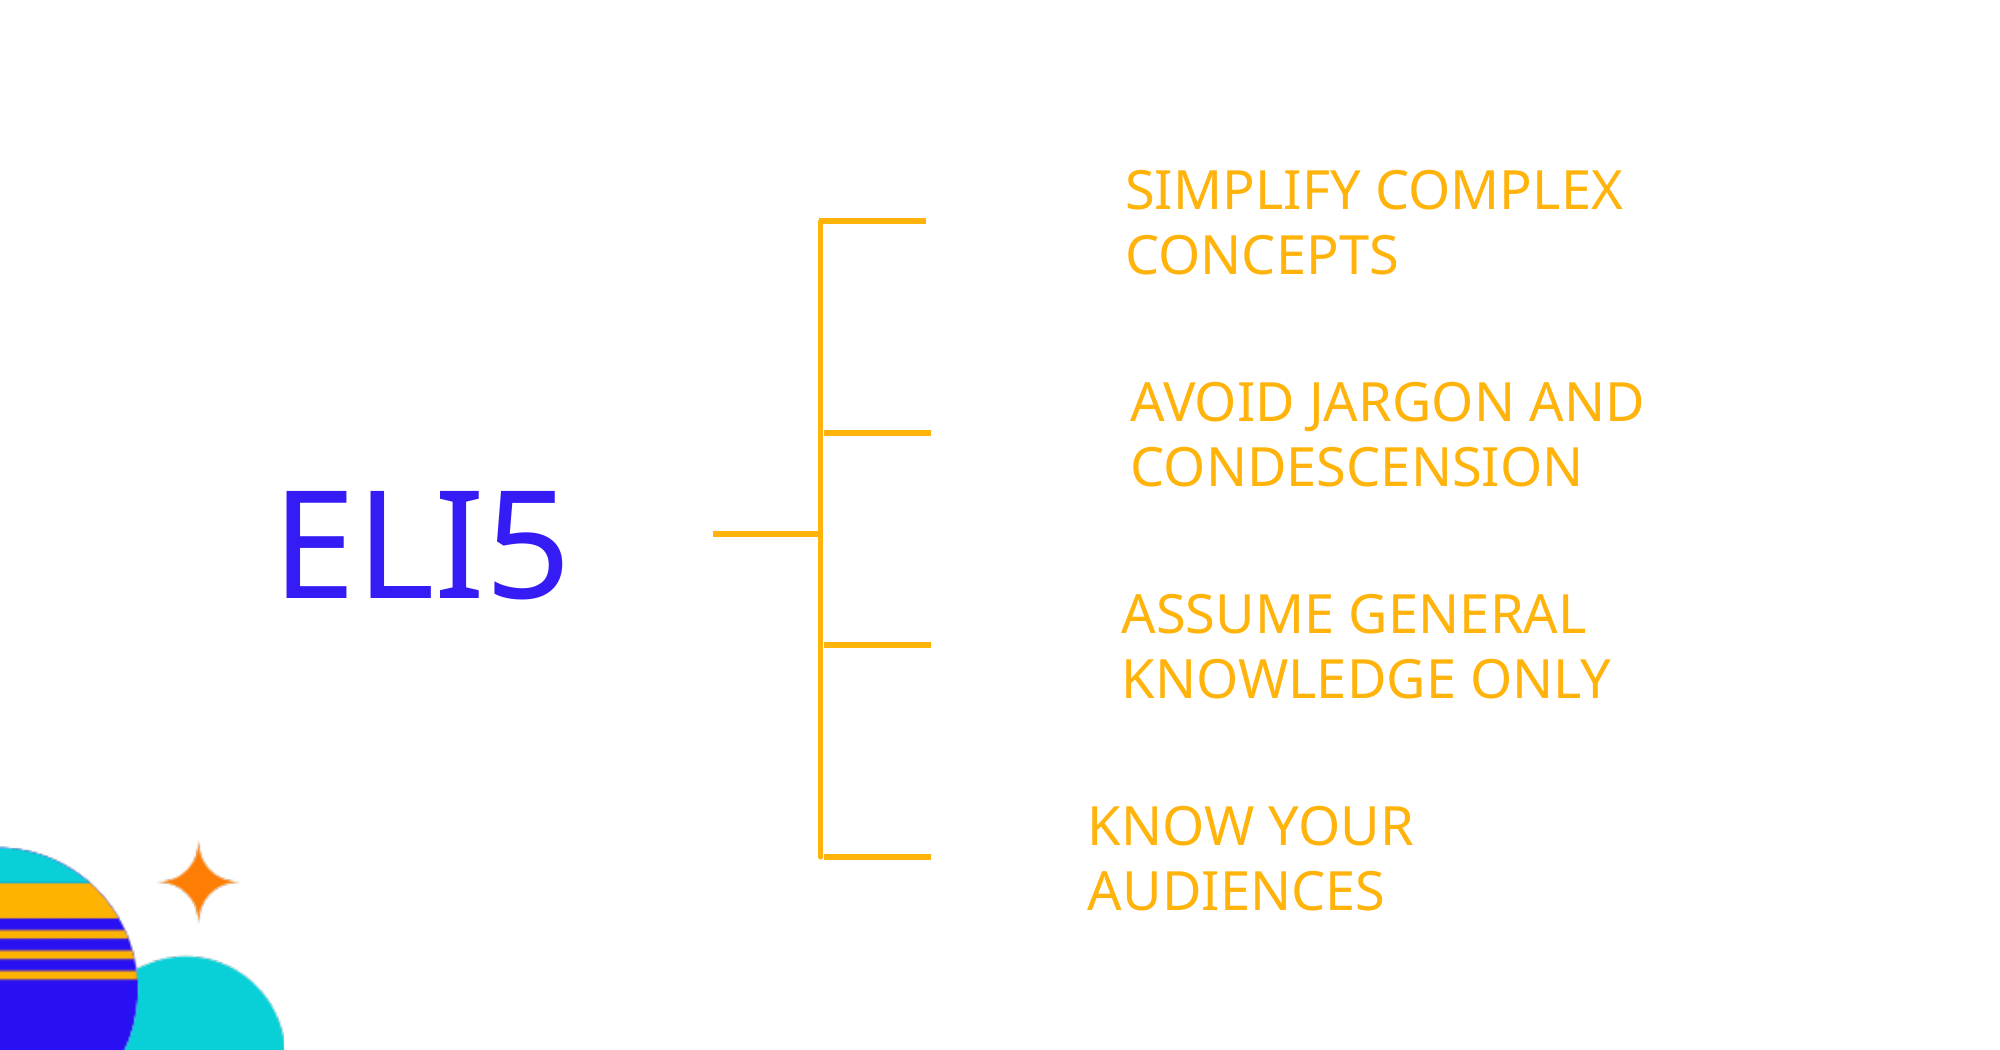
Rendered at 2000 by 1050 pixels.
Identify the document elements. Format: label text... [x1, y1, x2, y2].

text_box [712, 148, 1781, 931]
text_box ELI5 [257, 440, 587, 636]
picture [0, 698, 145, 1050]
